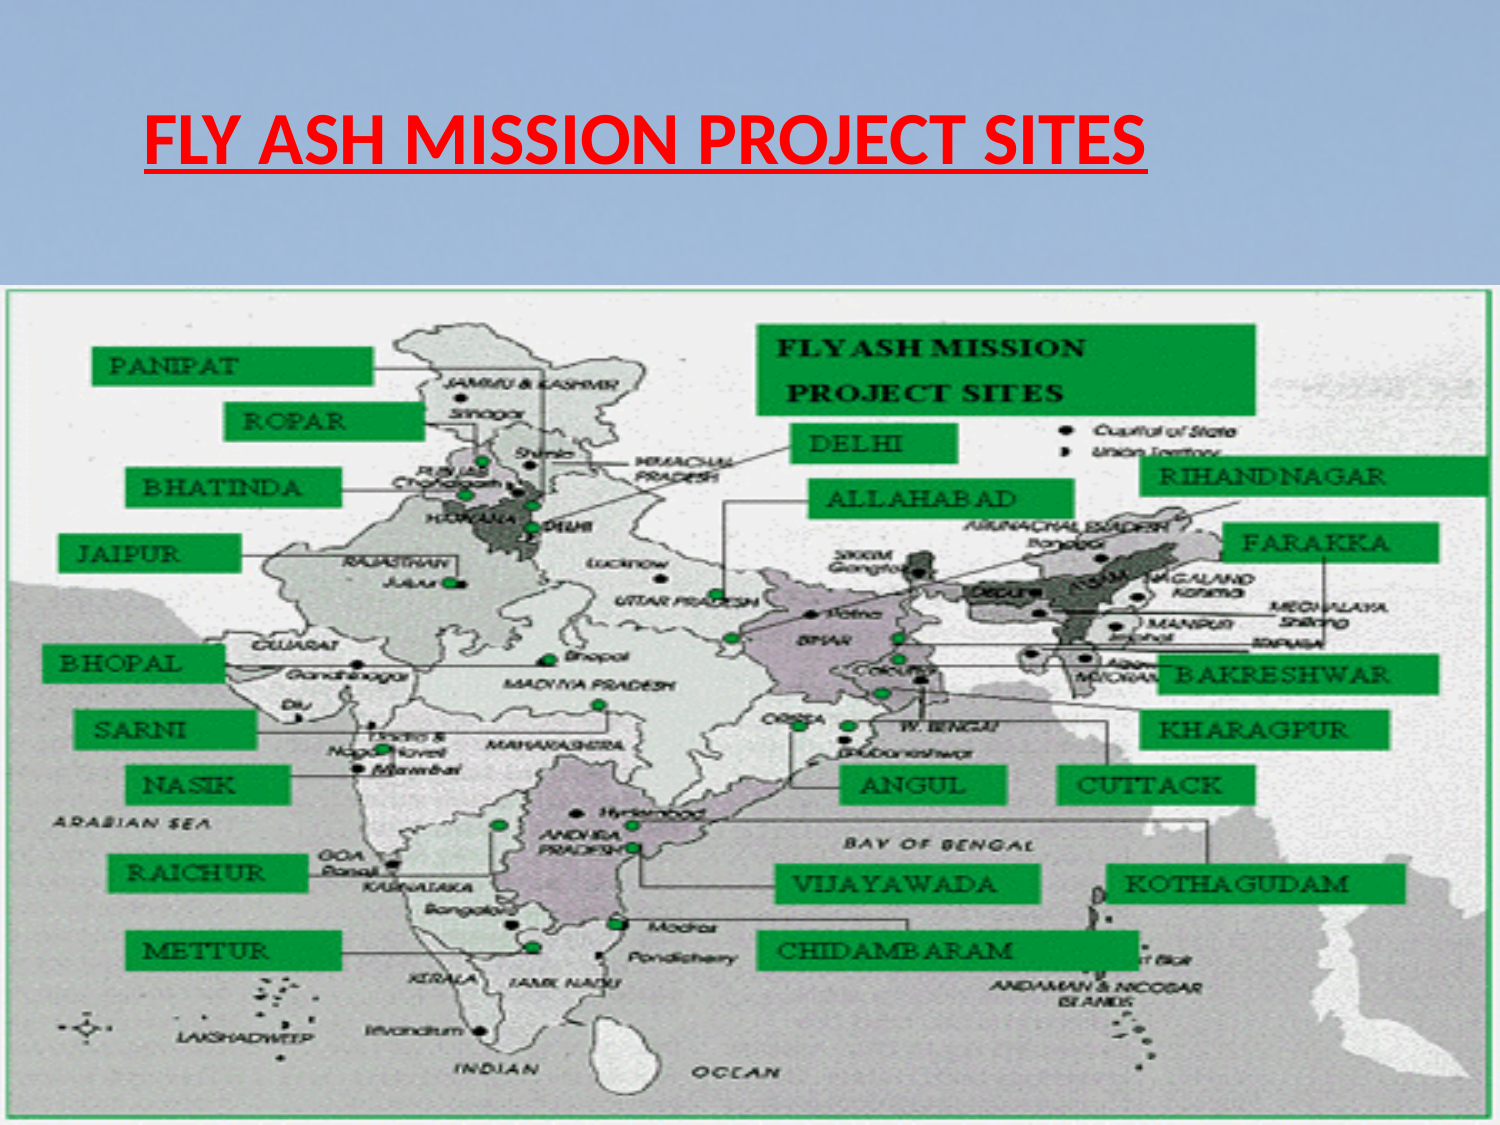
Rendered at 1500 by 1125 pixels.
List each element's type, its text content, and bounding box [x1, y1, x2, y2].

picture [0, 285, 1500, 1125]
text_box FLY ASH MISSION PROJECT SITES [128, 81, 1301, 187]
